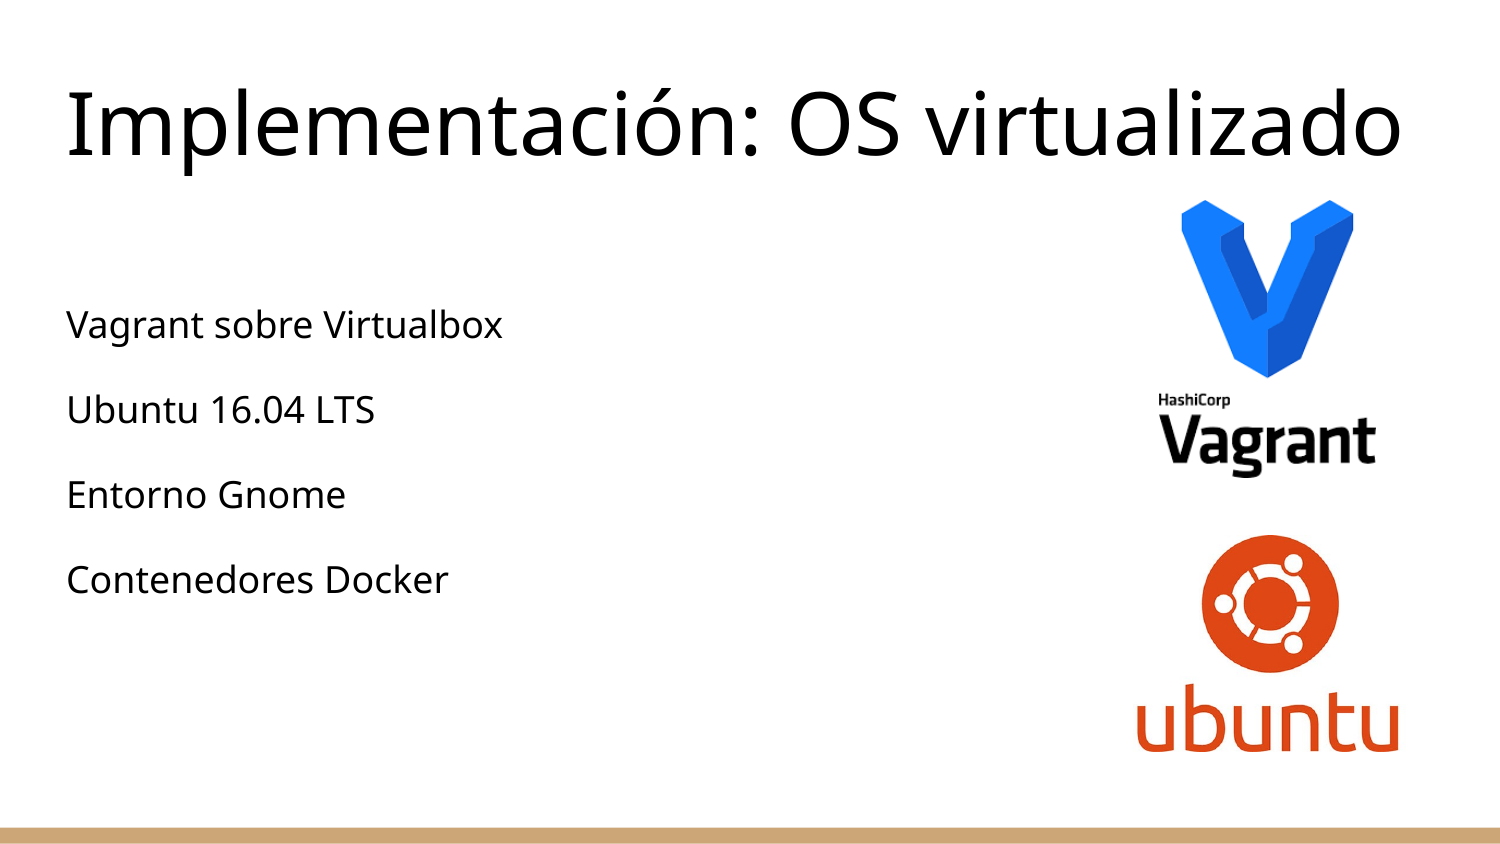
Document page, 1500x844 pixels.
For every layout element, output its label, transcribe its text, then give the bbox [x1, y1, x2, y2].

title Implementación: OS virtualizado [51, 51, 1449, 189]
picture [1086, 534, 1450, 752]
picture [1159, 200, 1377, 478]
list Vagrant sobre Virtualbox Ubuntu 16.04 LTS Entorno Gnome Contenedores Docker [51, 200, 1075, 752]
